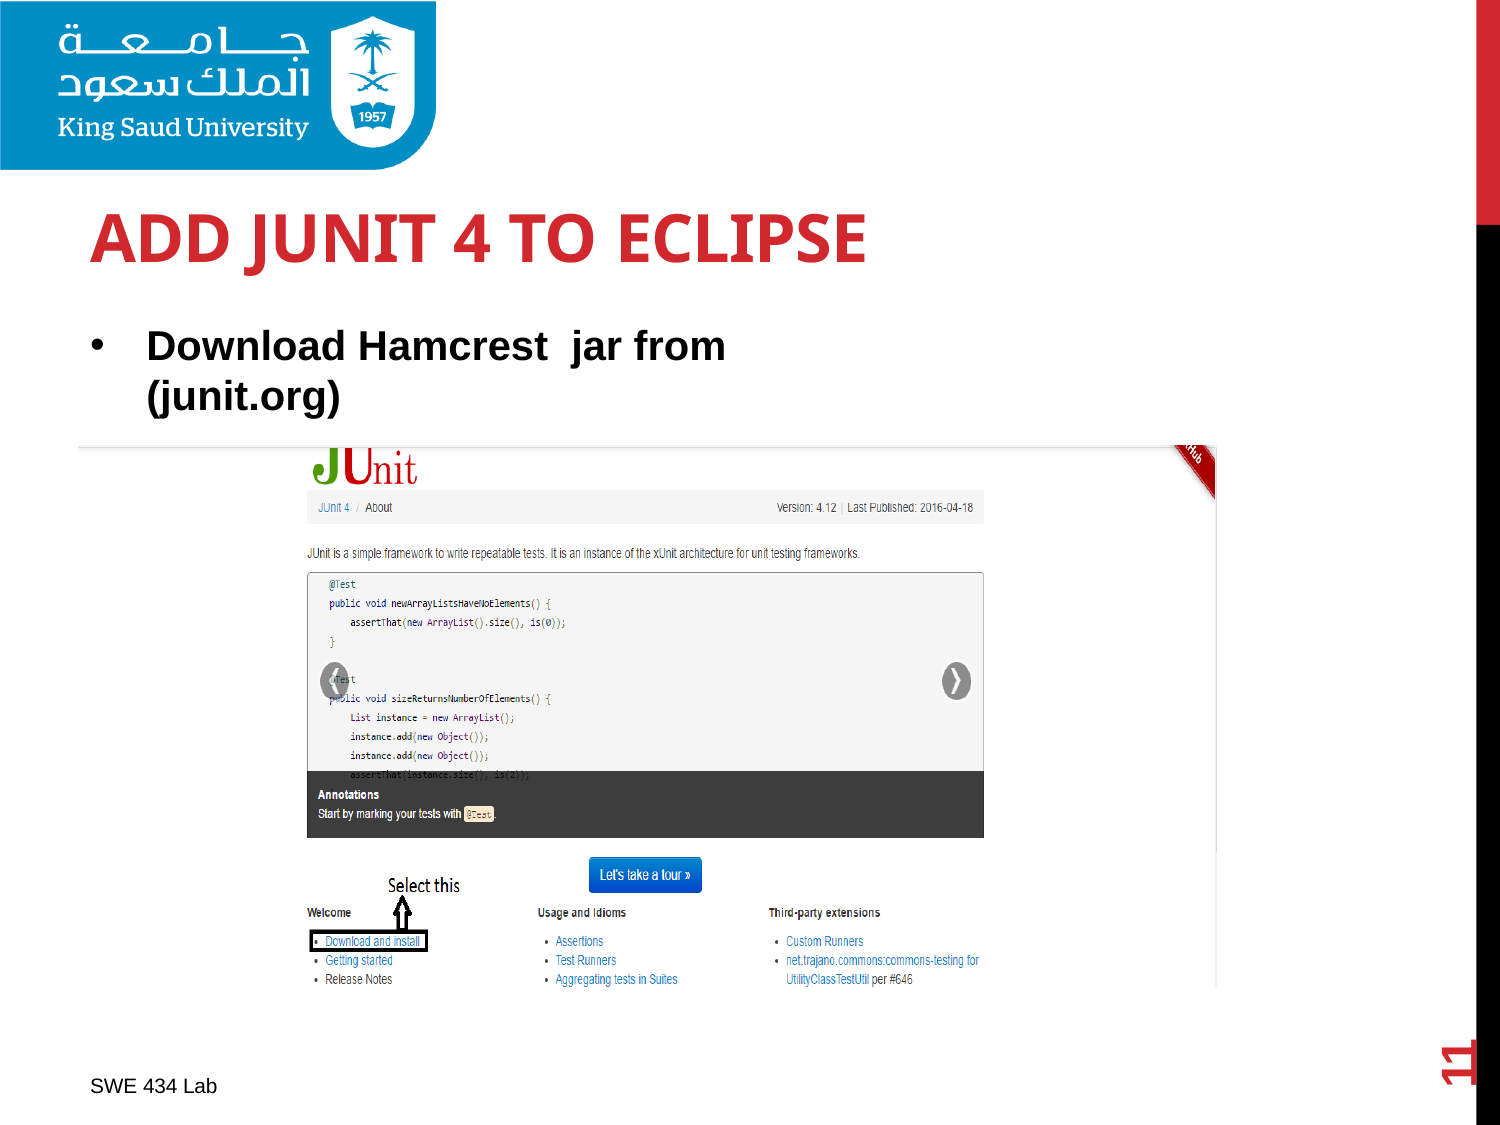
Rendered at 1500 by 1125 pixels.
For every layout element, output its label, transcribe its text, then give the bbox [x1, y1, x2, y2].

text_box [0, 0, 438, 175]
picture [78, 445, 1217, 988]
footer SWE 434 Lab [87, 1074, 220, 1125]
title ADD JUNIT 4 TO ECLIPSE [75, 184, 1425, 384]
text_box 11 [1433, 1036, 1489, 1091]
text_box Download Hamcrest jar from (junit.org) [87, 318, 794, 419]
